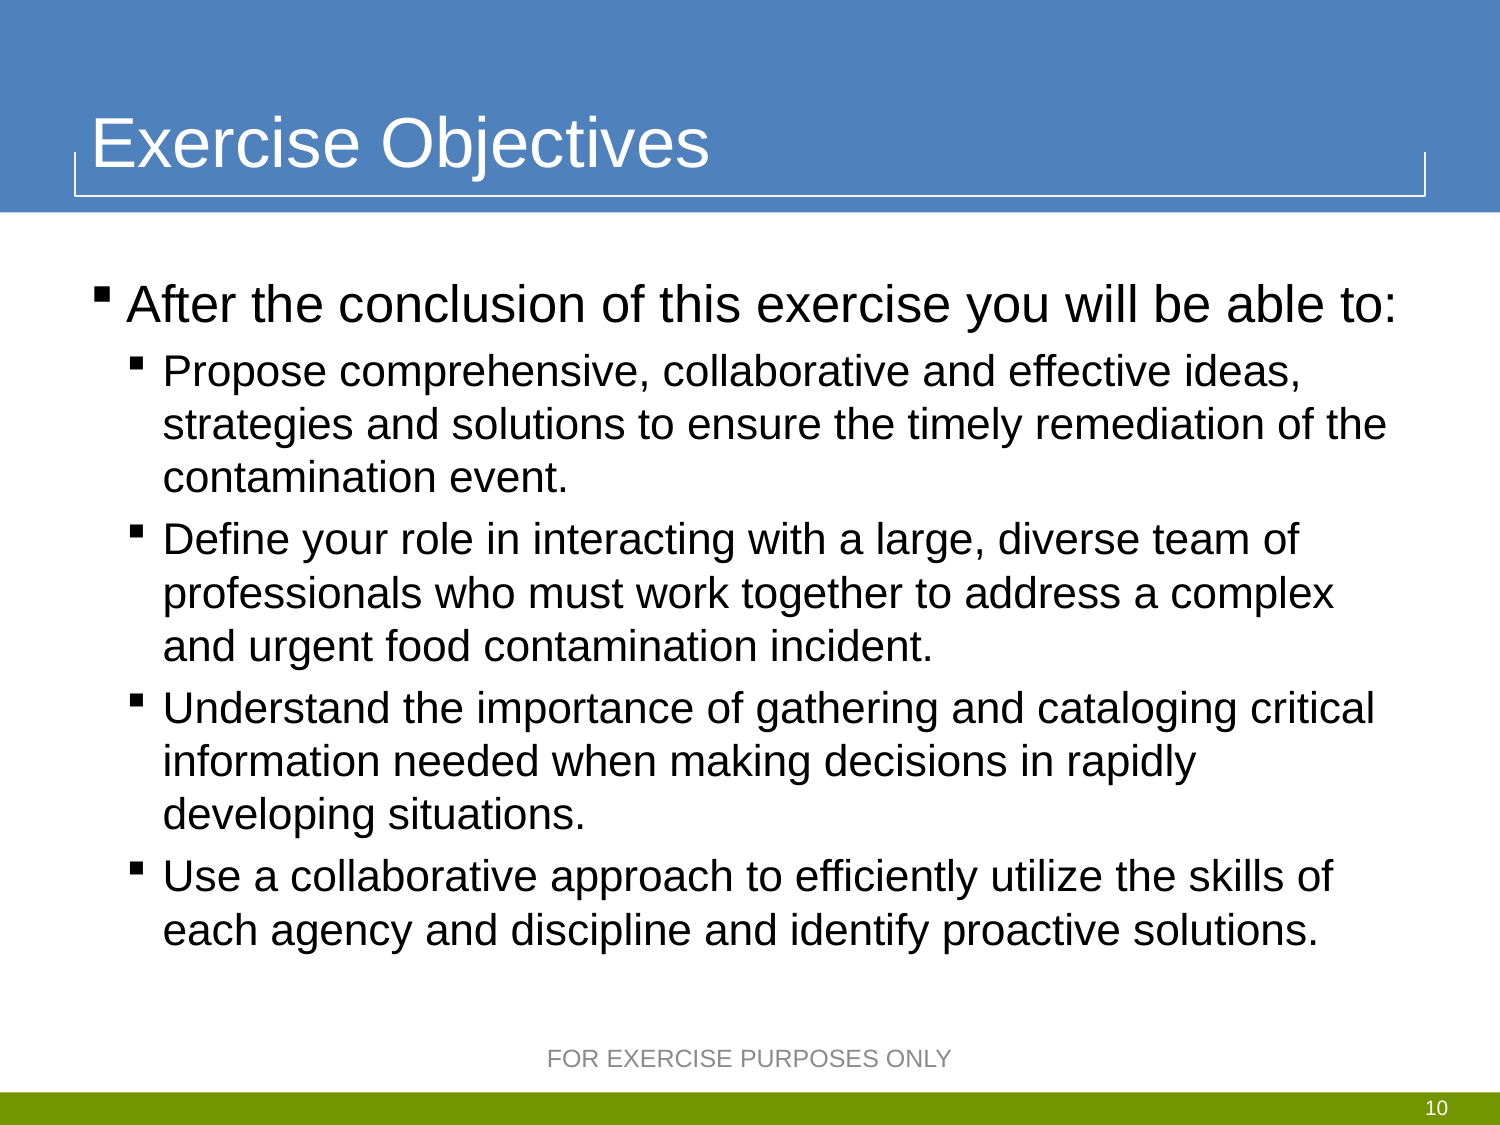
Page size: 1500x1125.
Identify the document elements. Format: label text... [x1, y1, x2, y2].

title Exercise Objectives [74, 44, 1426, 233]
list After the conclusion of this exercise you will be able to: Propose comprehensive, collaborative and effective ideas, strategies and solutions to ensure the timely remediation of the contamination event. Define your role in interacting with a large, diverse team of professionals who must work together to address a complex and urgent food contamination incident. Understand the importance of gathering and cataloging critical information needed when making decisions in rapidly developing situations. Use a collaborative approach to efficiently utilize the skills of each agency and discipline and identify proactive solutions. [74, 262, 1426, 1006]
footer FOR EXERCISE PURPOSES ONLY [512, 1042, 988, 1103]
